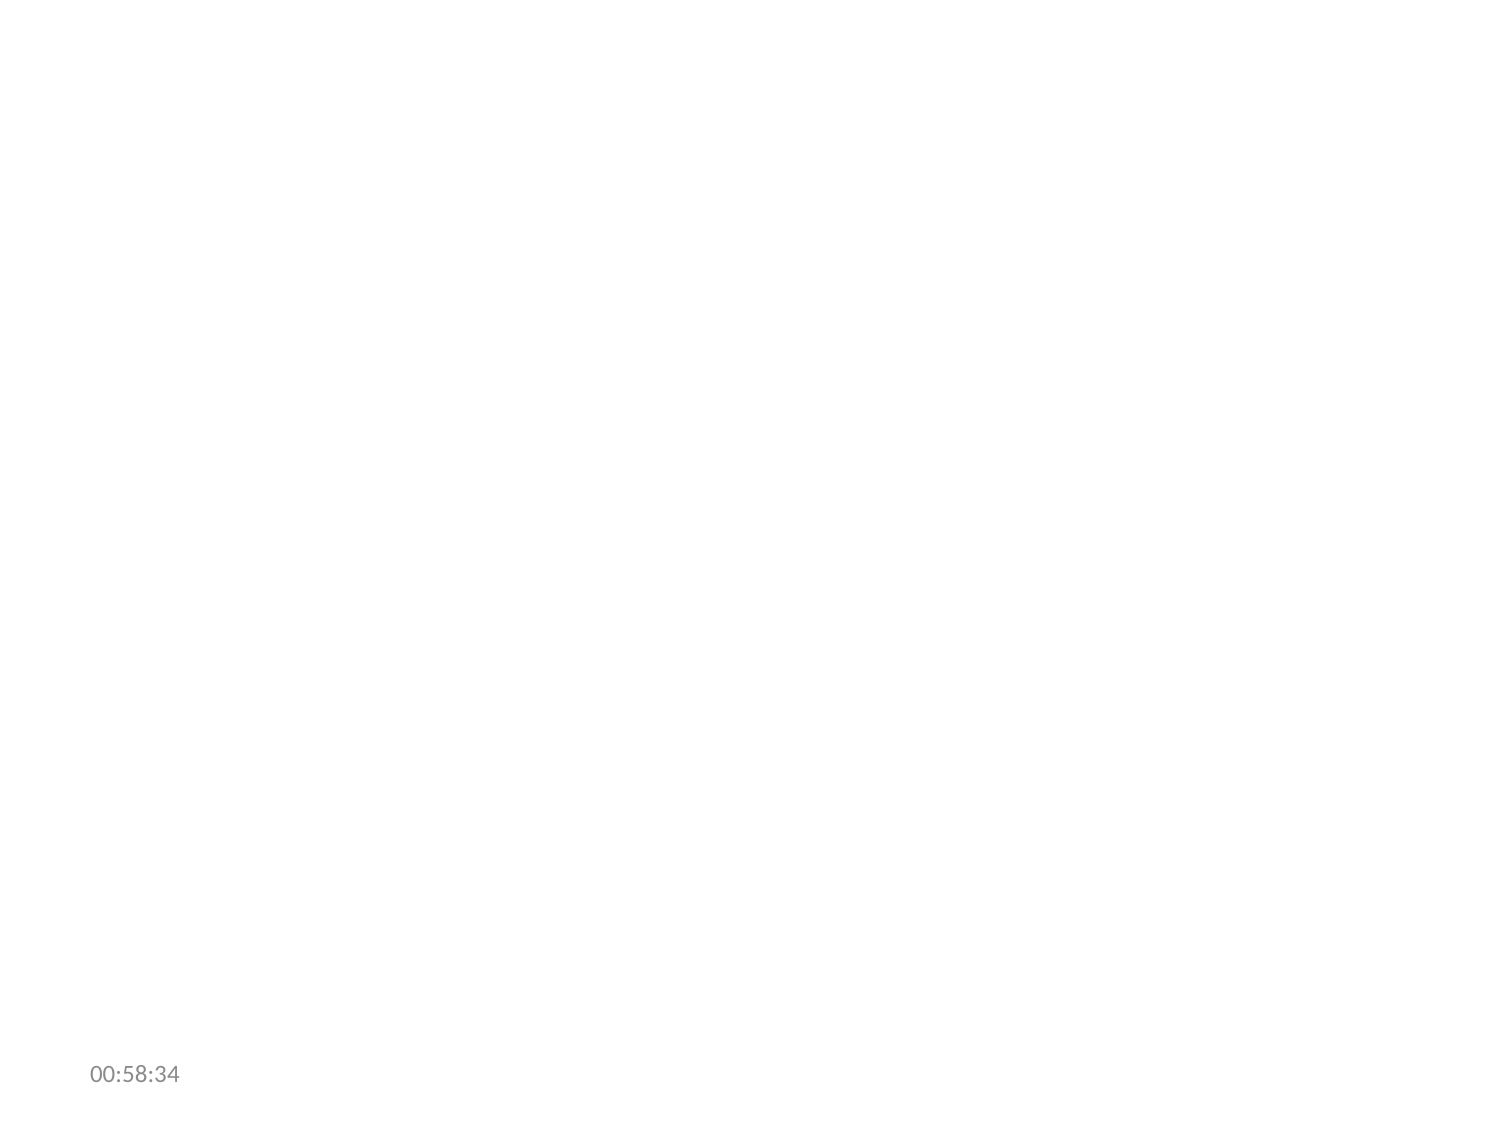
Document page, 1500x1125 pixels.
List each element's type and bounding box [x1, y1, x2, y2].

slide_number [75, 1042, 425, 1103]
